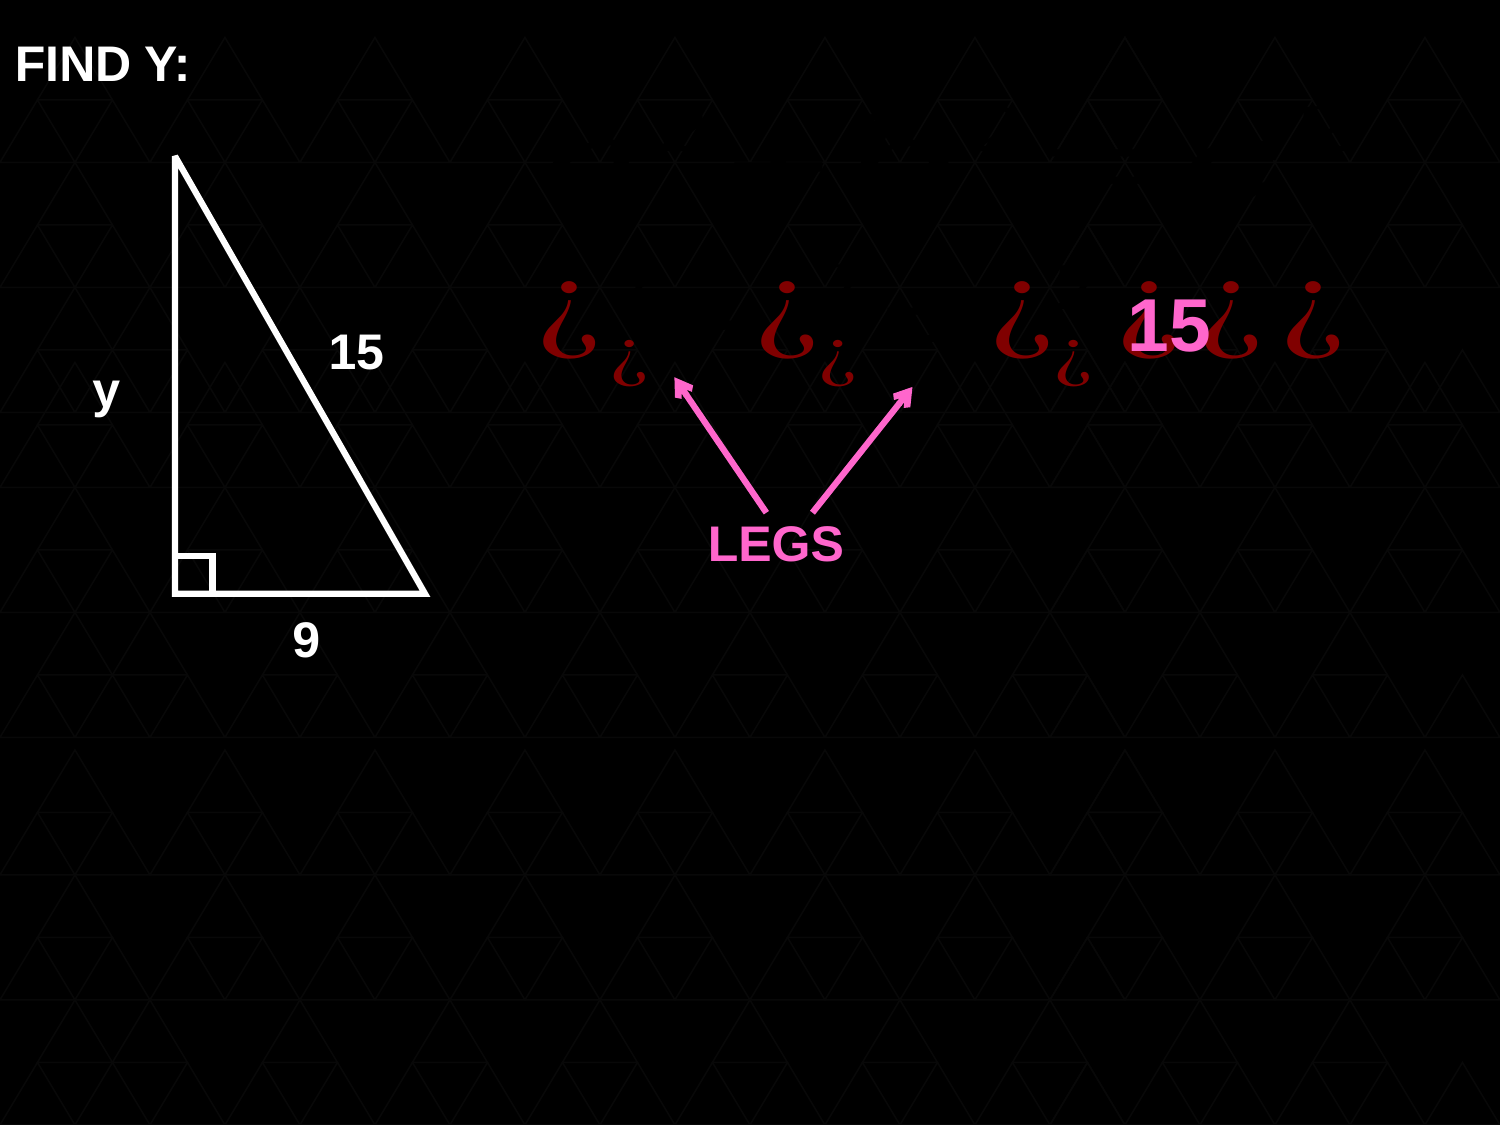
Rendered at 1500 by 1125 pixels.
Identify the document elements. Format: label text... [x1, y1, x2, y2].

text_box 9 [249, 602, 363, 682]
text_box LEGS [693, 504, 859, 579]
text_box FIND Y: [0, 5, 1500, 119]
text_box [812, 386, 913, 513]
text_box 15 [1113, 268, 1227, 374]
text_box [674, 376, 767, 513]
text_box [174, 155, 426, 594]
text_box y [50, 343, 163, 432]
